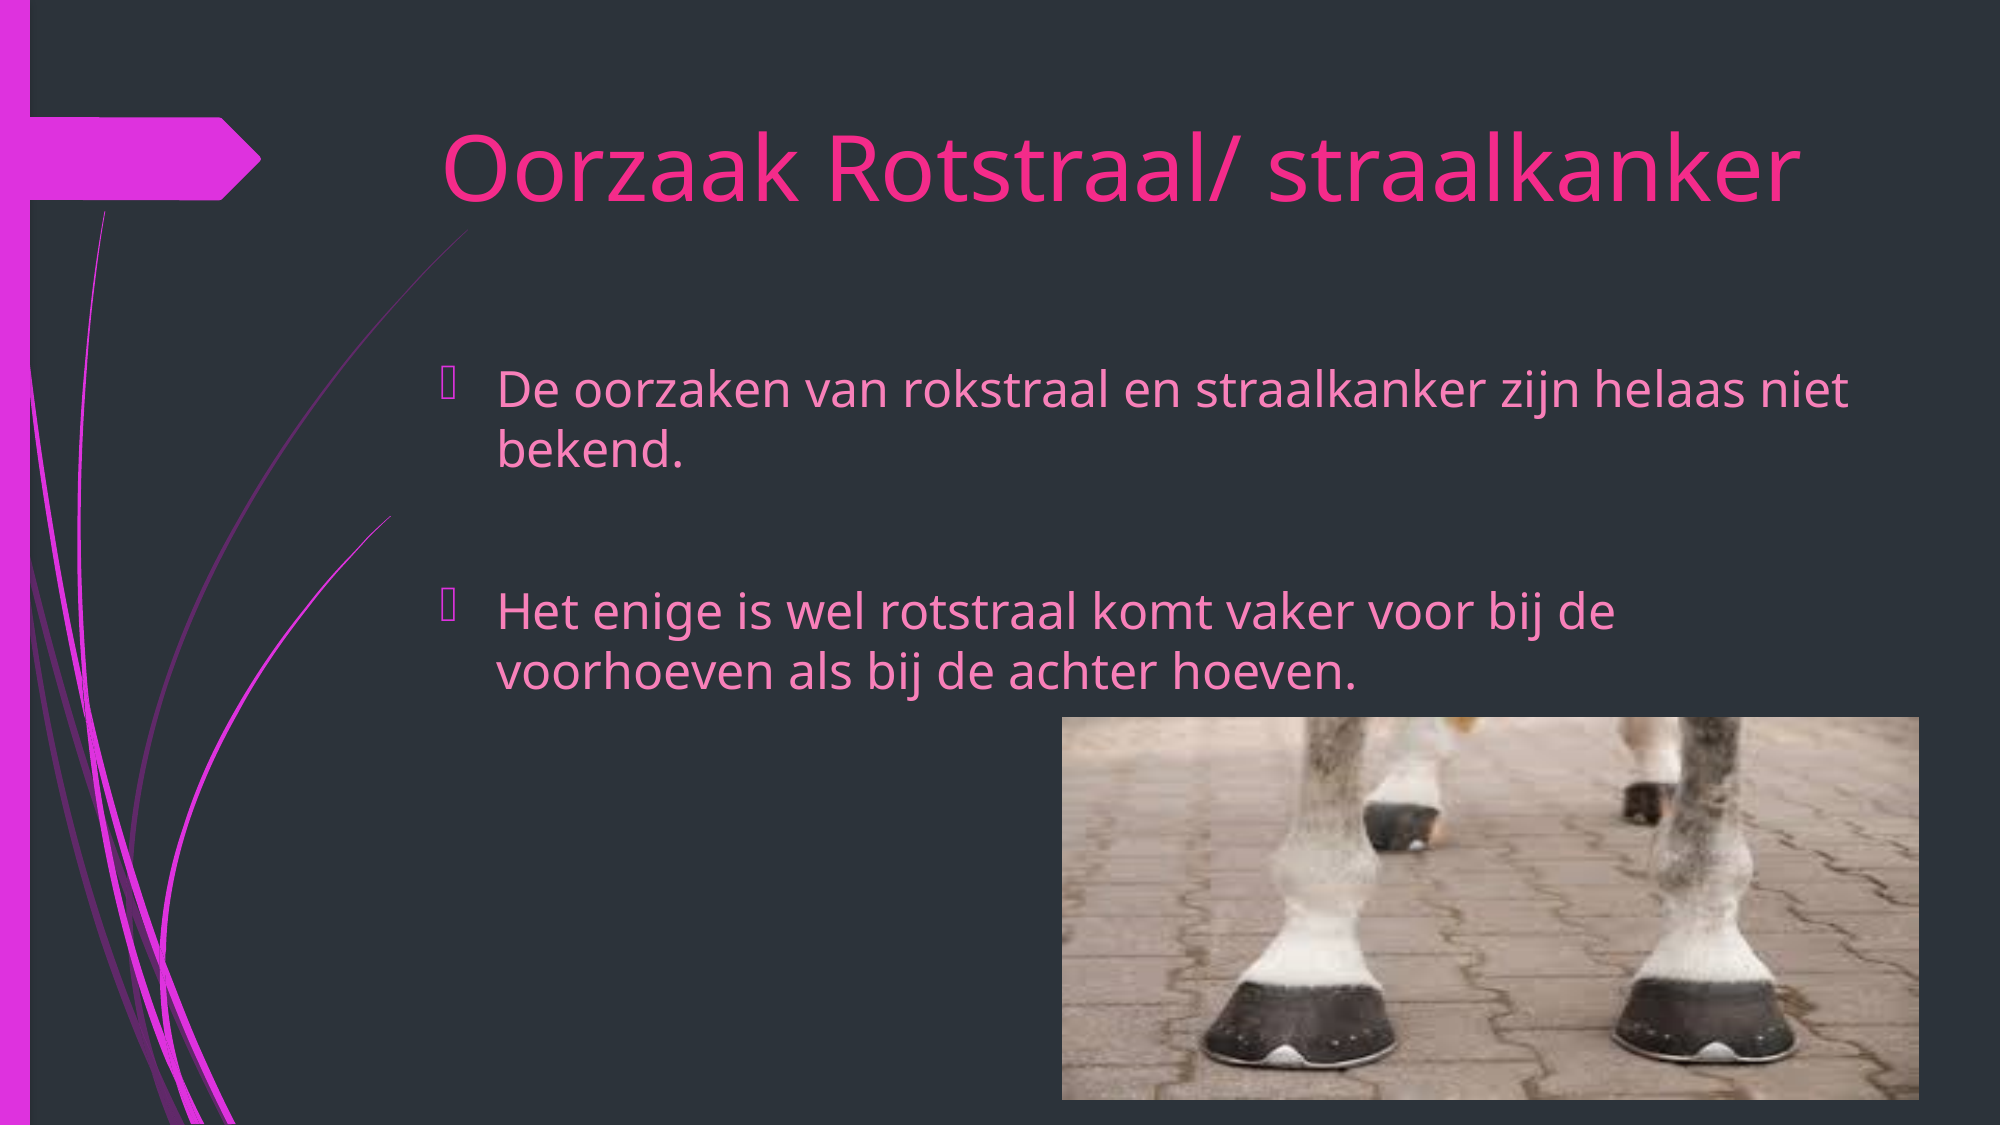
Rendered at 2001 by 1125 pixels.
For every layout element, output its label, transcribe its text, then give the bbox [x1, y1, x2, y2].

picture [1062, 717, 1919, 1101]
title Oorzaak Rotstraal/ straalkanker [425, 102, 1888, 313]
list De oorzaken van rokstraal en straalkanker zijn helaas niet bekend. Het enige is wel rotstraal komt vaker voor bij de voorhoeven als bij de achter hoeven. [424, 350, 1888, 970]
